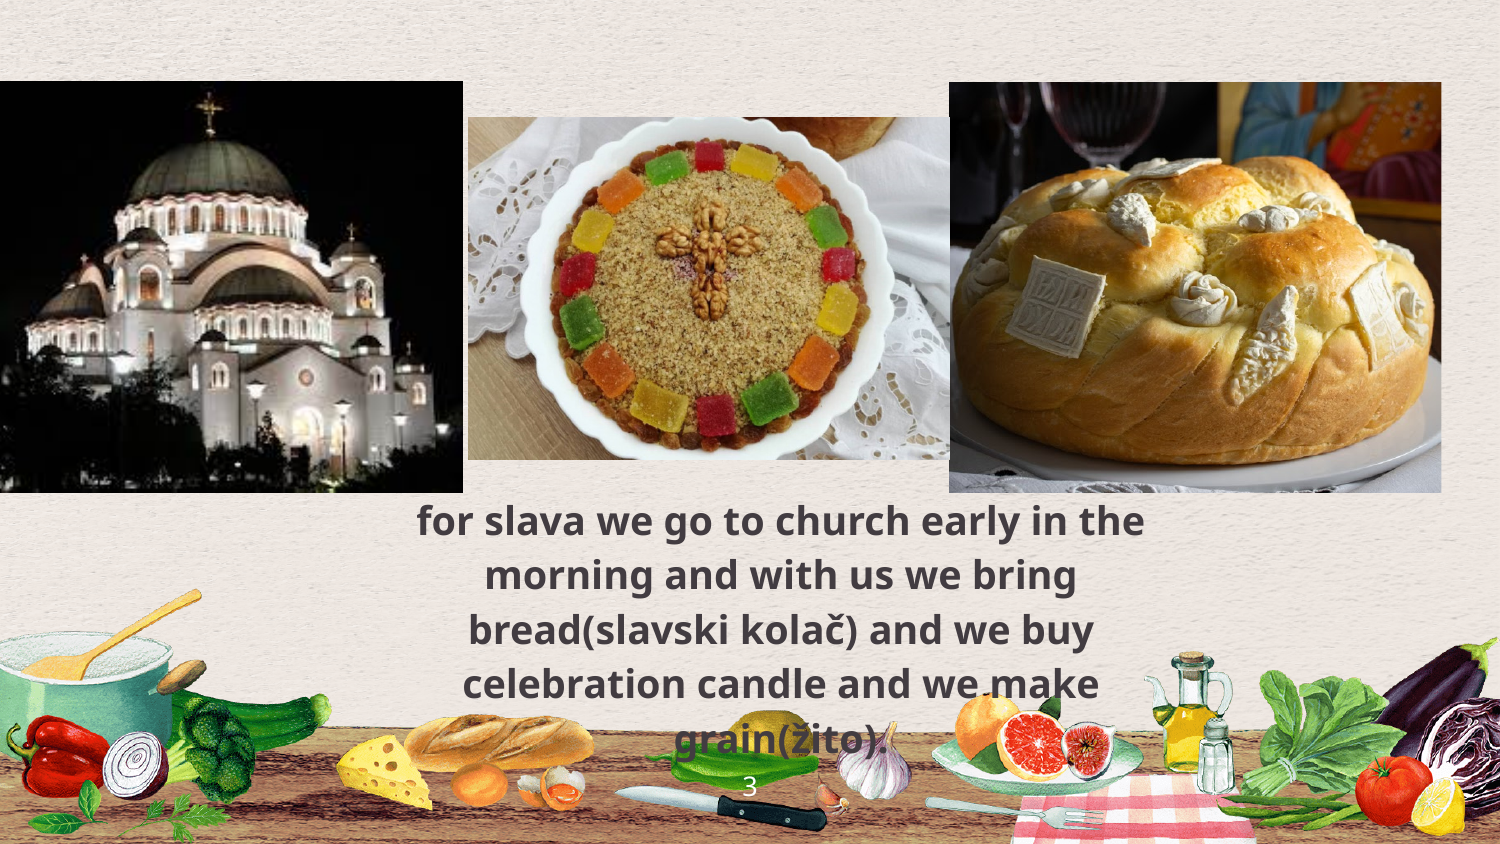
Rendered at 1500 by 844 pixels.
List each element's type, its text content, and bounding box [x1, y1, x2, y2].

slide_number 3 [705, 732, 795, 844]
subtitle for slava we go to church early in the morning and with us we bring bread(slavski kolač) and we buy celebration candle and we make grain(žito). [369, 488, 1193, 688]
picture [0, 0, 1500, 844]
